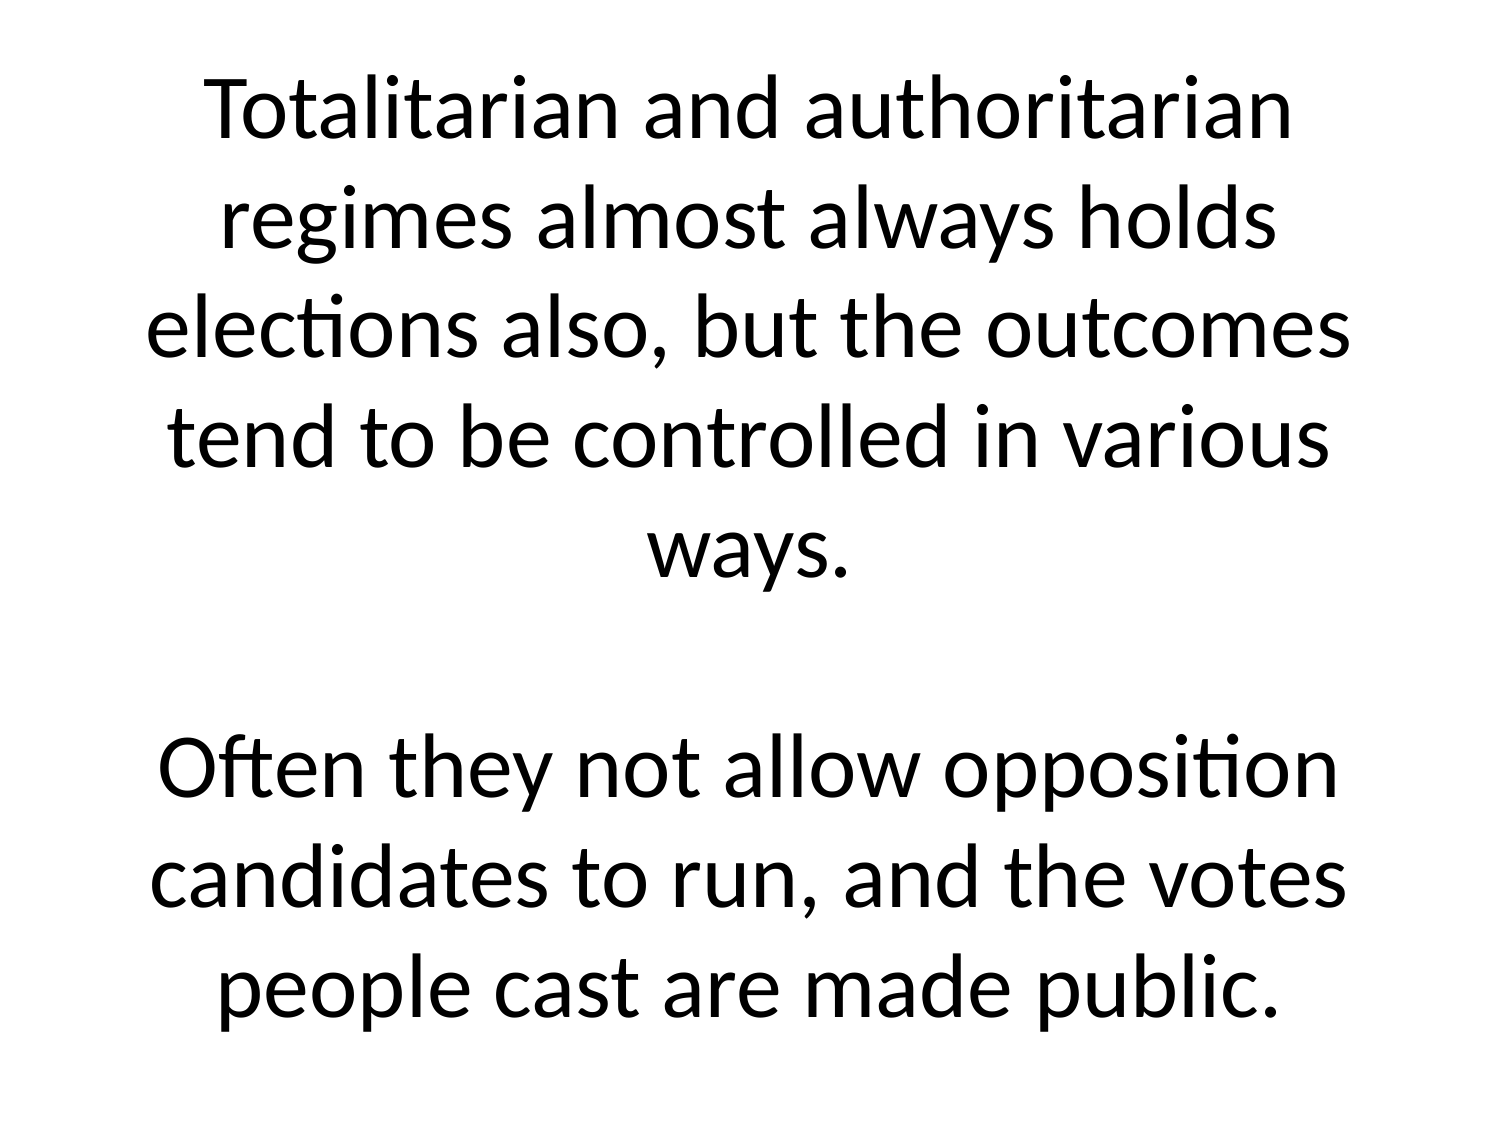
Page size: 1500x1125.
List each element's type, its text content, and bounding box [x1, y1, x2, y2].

title Totalitarian and authoritarian regimes almost always holds elections also, but the outcomes tend to be controlled in various ways. Often they not allow opposition candidates to run, and the votes people cast are made public. [74, 44, 1426, 1038]
